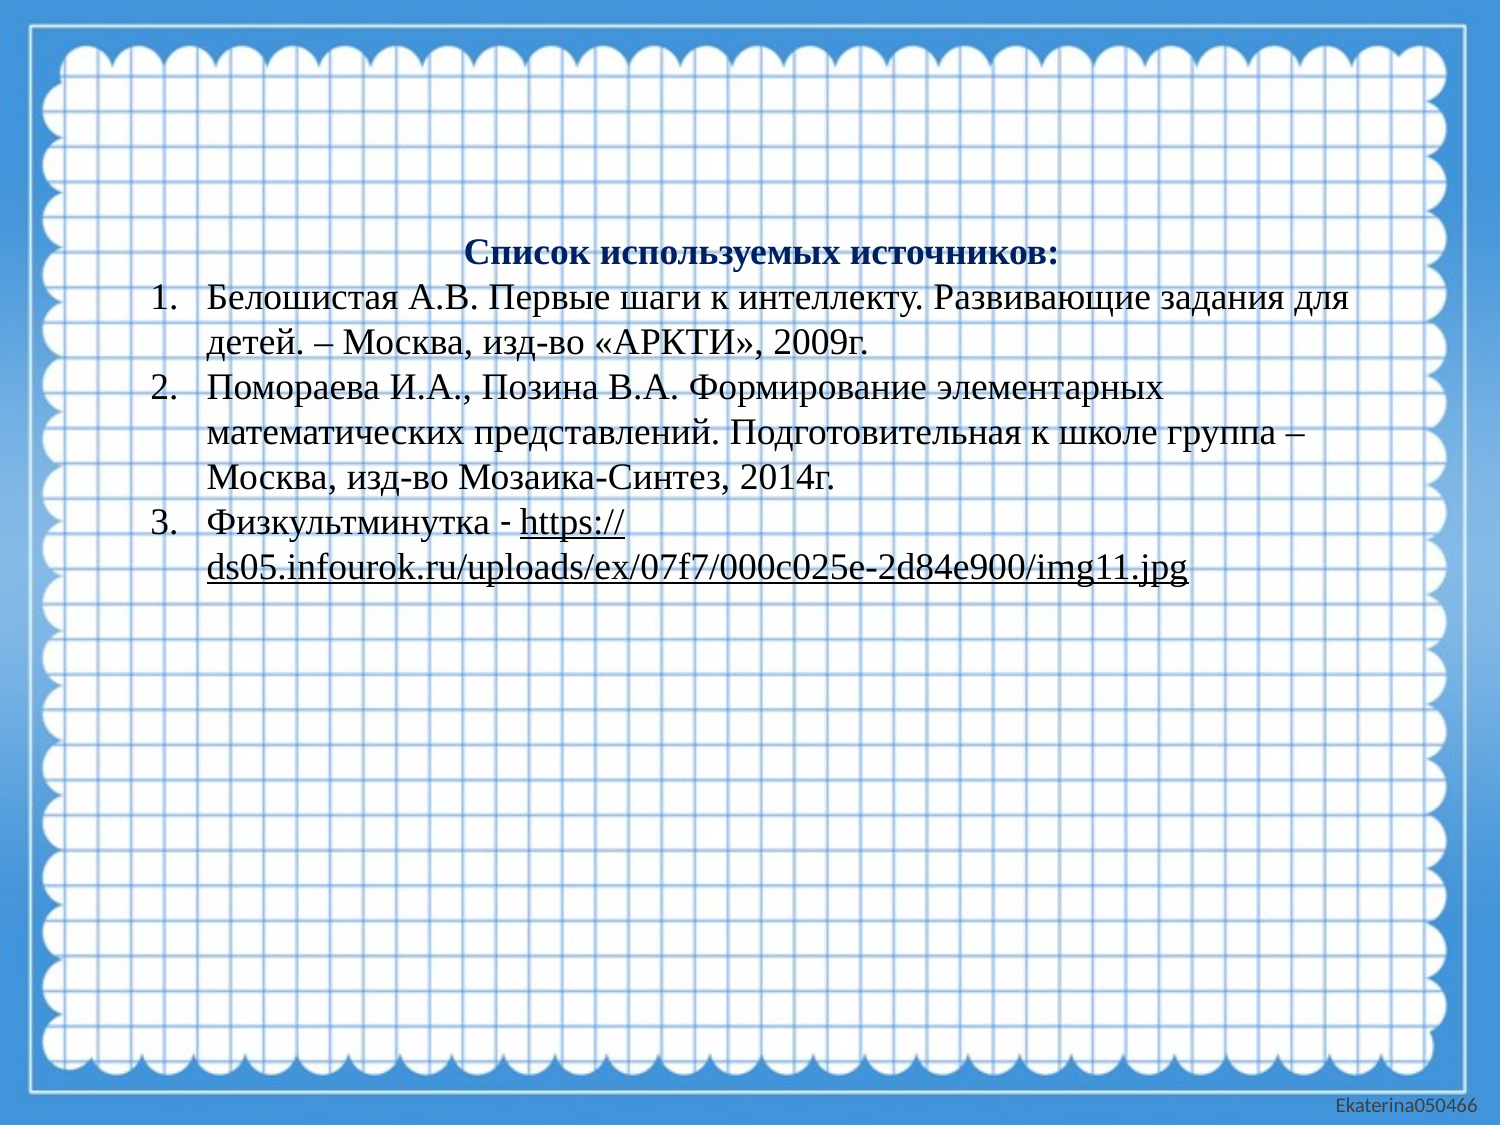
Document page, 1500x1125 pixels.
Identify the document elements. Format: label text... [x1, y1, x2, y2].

picture [0, 0, 1500, 1125]
text_box Список используемых источников: Белошистая А.В. Первые шаги к интеллекту. Развивающие задания для детей. – Москва, изд-во «АРКТИ», 2009г. Помораева И.А., Позина В.А. Формирование элементарных математических представлений. Подготовительная к школе группа – Москва, изд-во Мозаика-Синтез, 2014г. Физкультминутка - https://ds05.infourok.ru/uploads/ex/07f7/000c025e-2d84e900/img11.jpg [135, 219, 1388, 730]
